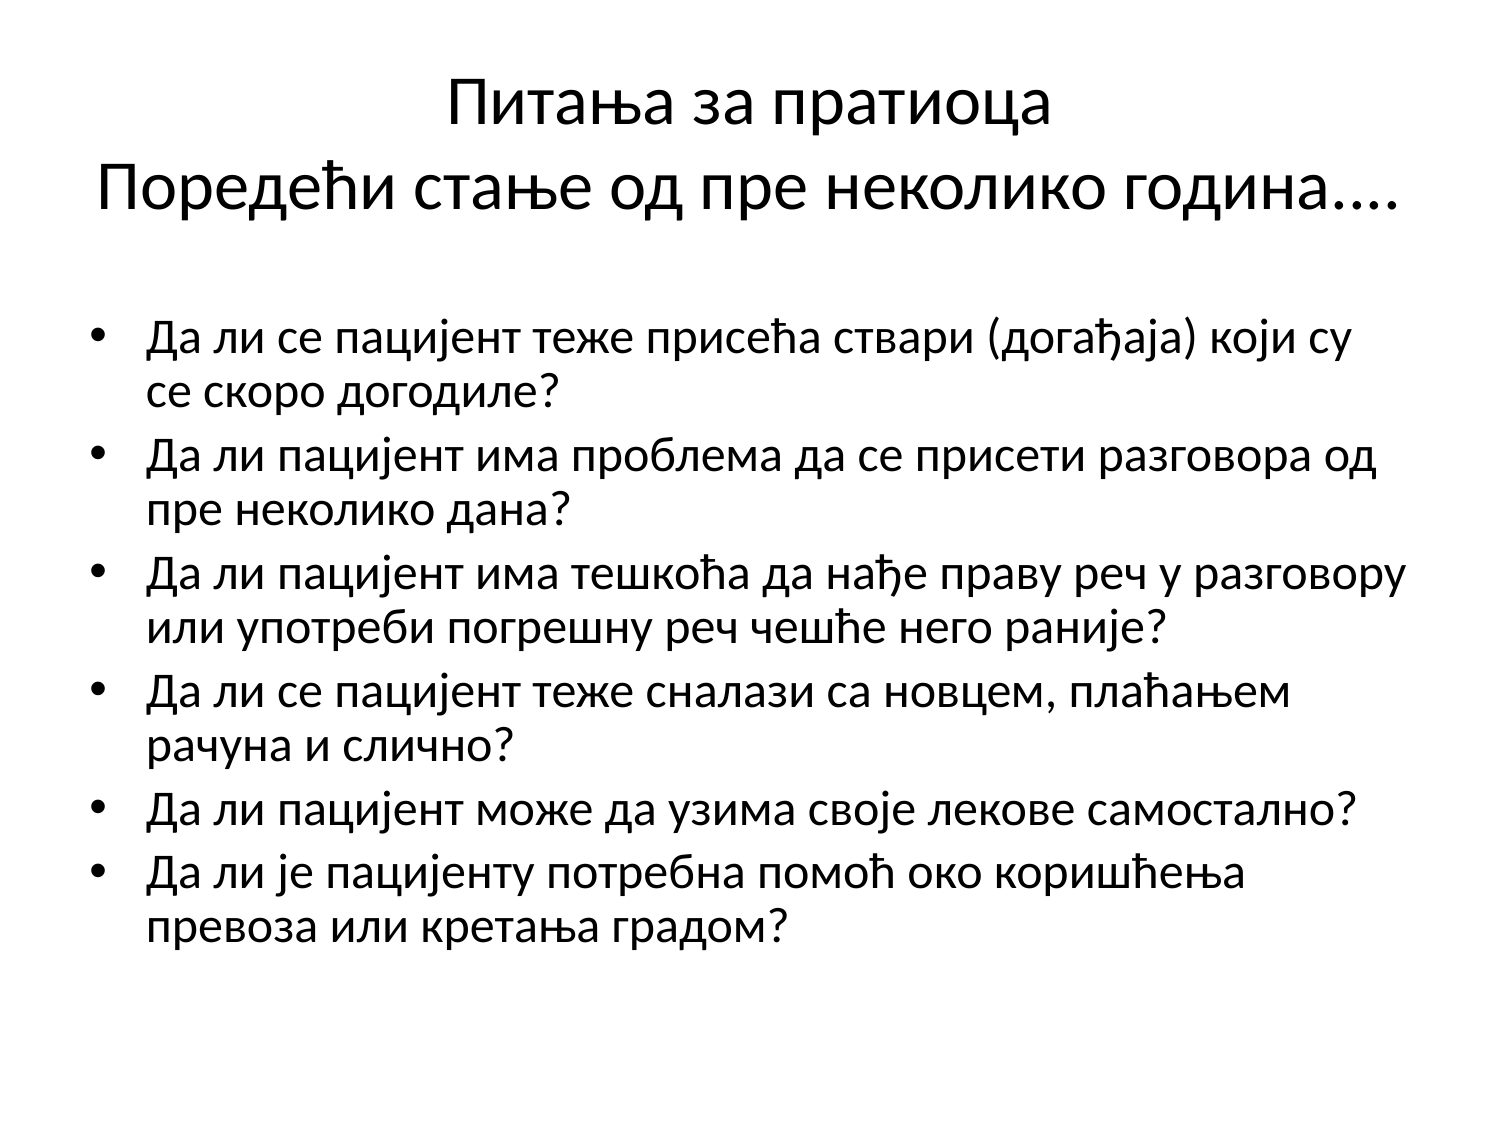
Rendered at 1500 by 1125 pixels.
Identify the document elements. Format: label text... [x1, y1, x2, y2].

title Питања за пратиоца Поредећи стање од пре неколико година.... [75, 45, 1425, 233]
list Да ли се пацијент теже присећа ствари (догађаја) који су се скоро догодиле? Да ли пацијент има проблема да се присети разговора од пре неколико дана? Да ли пацијент има тешкоћа да нађе праву реч у разговору или употреби погрешну реч чешће него раније? Да ли се пацијент теже сналази са новцем, плаћањем рачуна и слично? Да ли пацијент може да узима своје лекове самостално? Да ли је пацијенту потребна помоћ око коришћења превоза или кретања градом? [74, 302, 1425, 1045]
